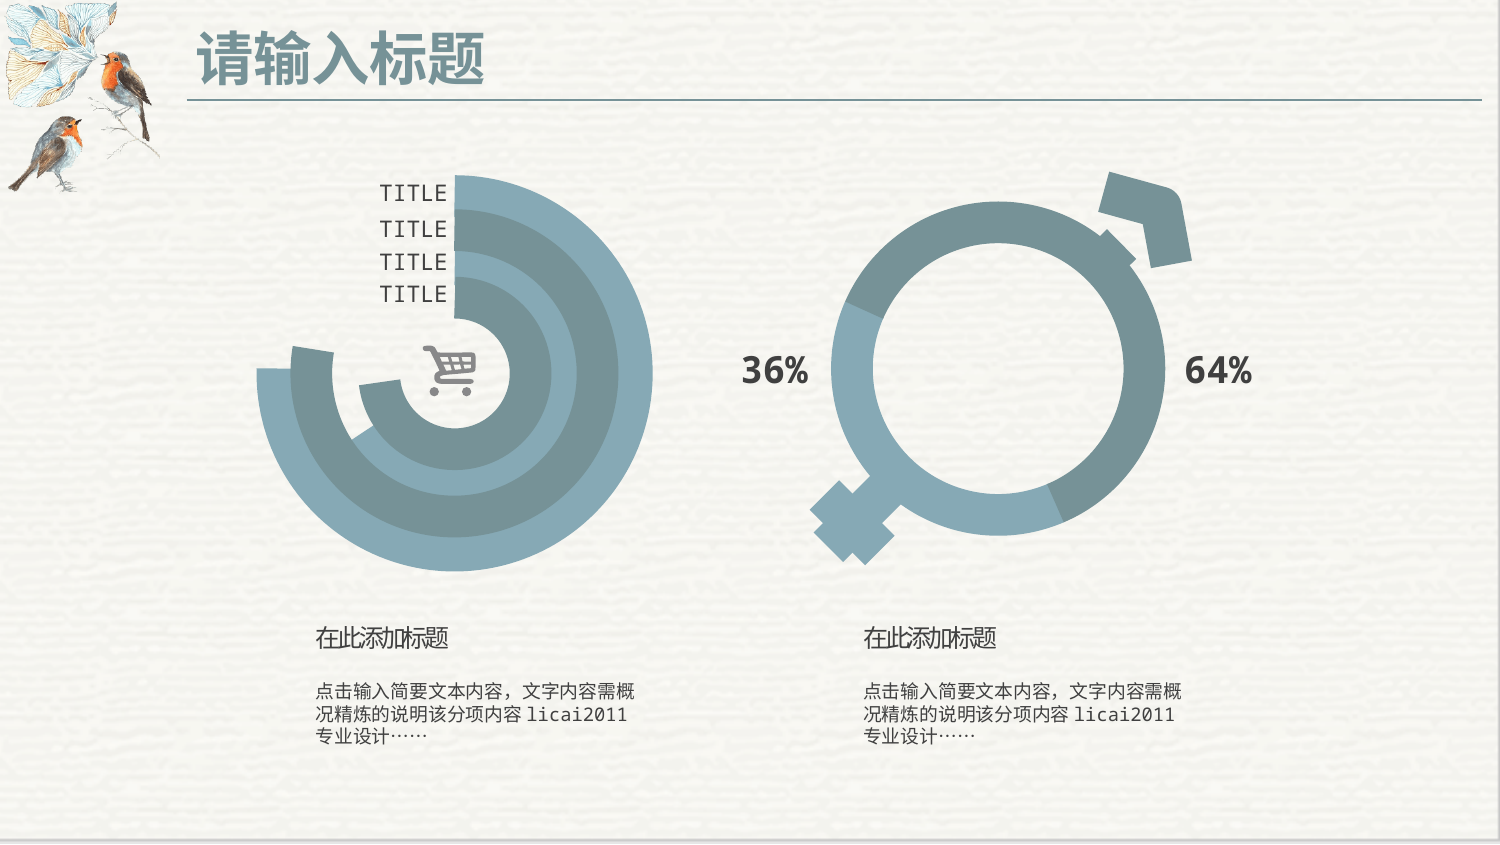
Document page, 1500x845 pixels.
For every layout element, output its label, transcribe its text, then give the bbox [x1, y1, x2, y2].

picture [0, 0, 1500, 844]
text_box [276, 208, 633, 552]
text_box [851, 208, 1165, 516]
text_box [811, 222, 1145, 549]
text_box [378, 297, 532, 450]
text_box 在此添加标题 点击输入简要文本内容，文字内容需概况精炼的说明该分项内容licai2011专业设计…… [304, 607, 647, 754]
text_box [0, 0, 1483, 201]
text_box [310, 229, 599, 518]
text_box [422, 344, 476, 397]
text_box 64% [1172, 340, 1263, 397]
text_box TITLE [367, 241, 460, 274]
text_box TITLE [367, 274, 460, 313]
text_box 36% [729, 340, 806, 397]
text_box TITLE [367, 209, 460, 241]
text_box 在此添加标题 点击输入简要文本内容，文字内容需概况精炼的说明该分项内容licai2011专业设计…… [851, 607, 1195, 754]
